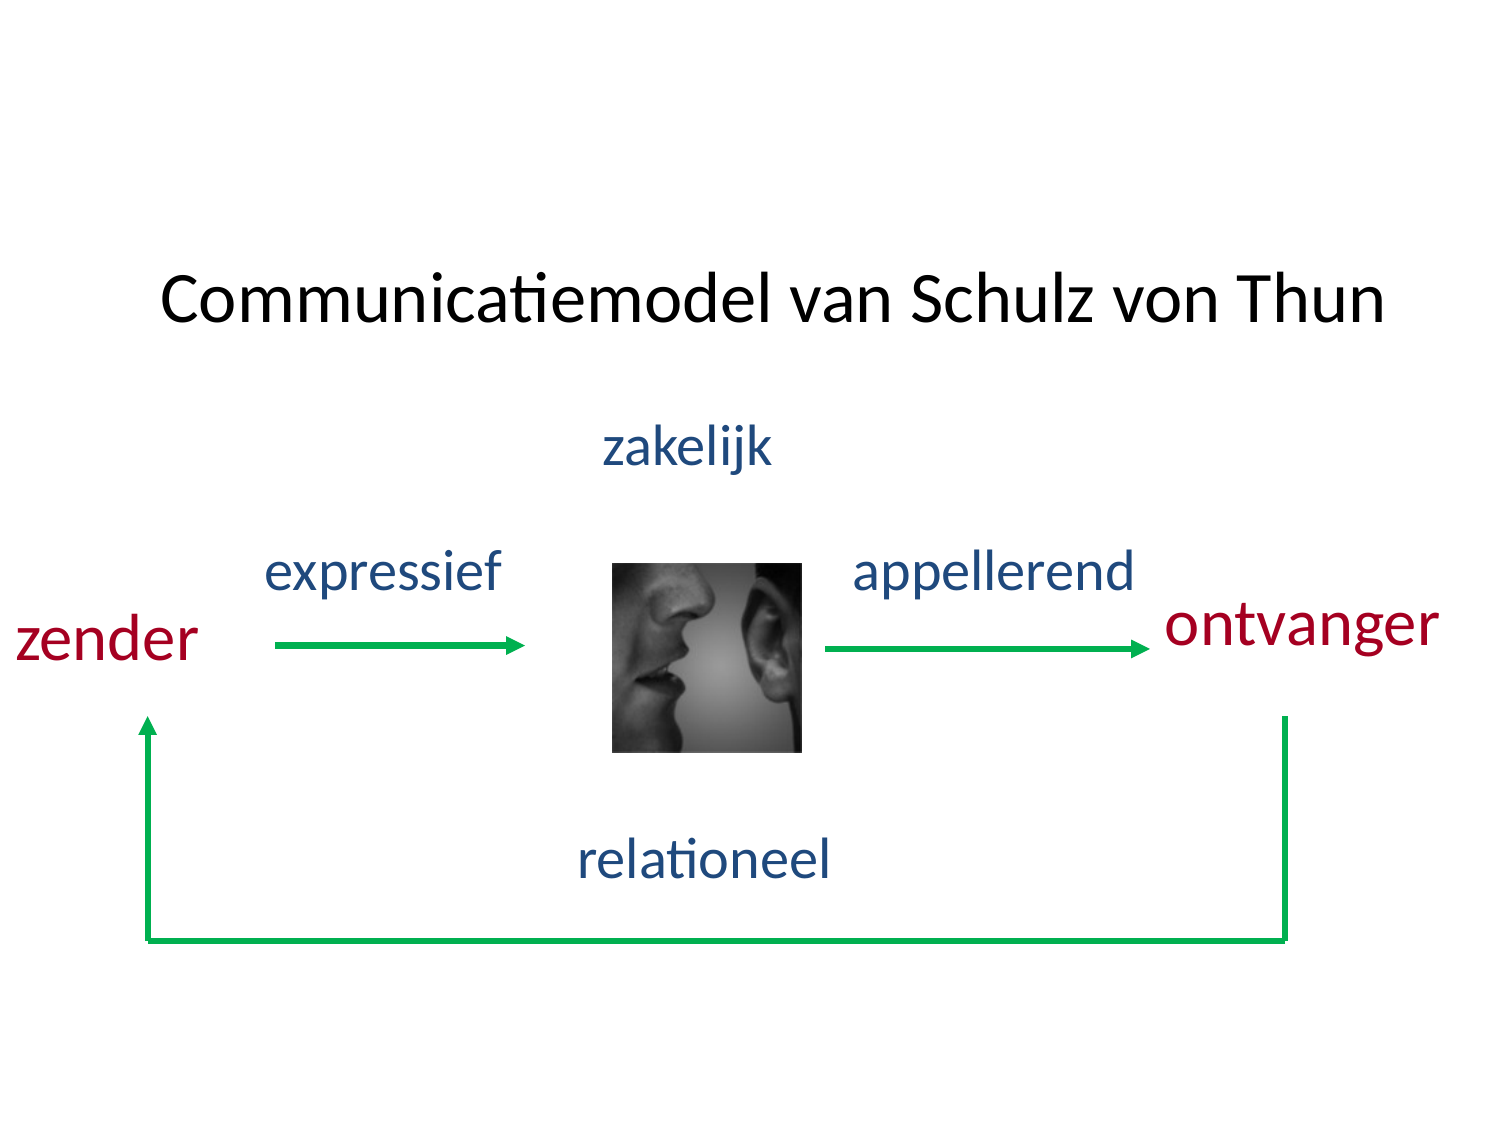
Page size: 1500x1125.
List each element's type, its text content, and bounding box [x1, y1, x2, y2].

title Communicatiemodel van Schulz von Thun [135, 200, 1412, 388]
text_box appellerend [837, 525, 1181, 611]
text_box zender [0, 586, 245, 682]
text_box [147, 715, 1286, 942]
picture [612, 563, 802, 715]
text_box ontvanger [1149, 571, 1488, 667]
text_box zakelijk [587, 399, 830, 486]
text_box expressief [249, 525, 573, 611]
